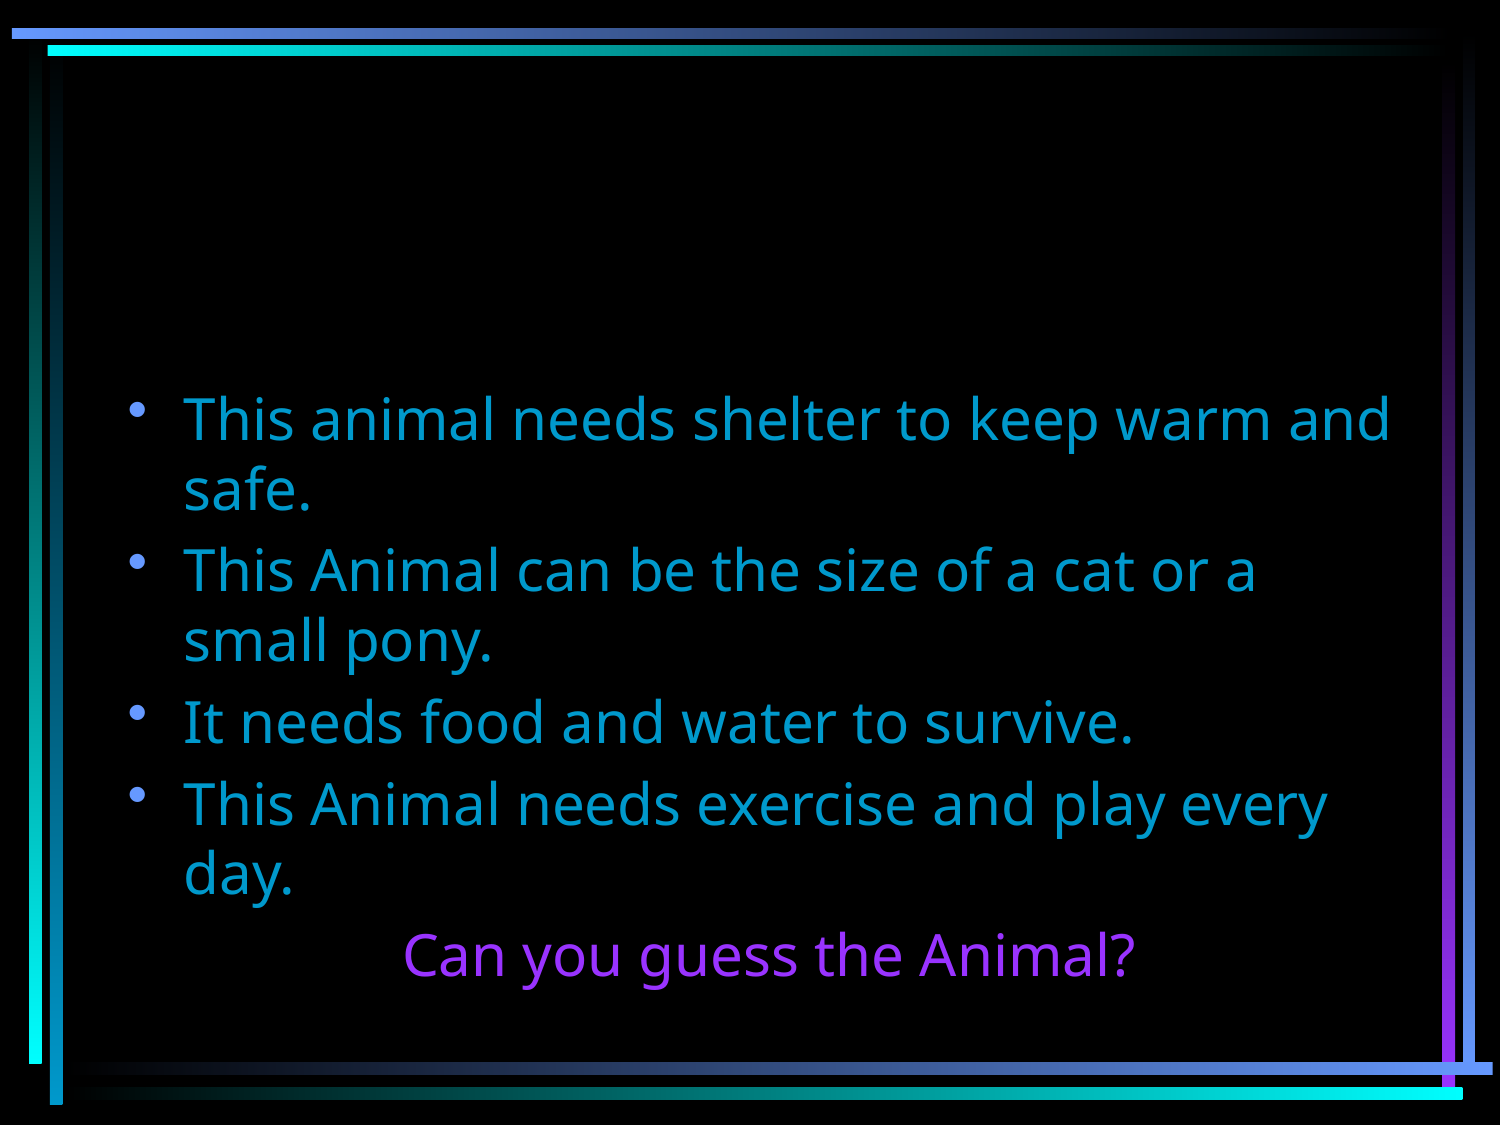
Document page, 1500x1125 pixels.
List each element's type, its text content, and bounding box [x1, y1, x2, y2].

list This animal needs shelter to keep warm and safe. This Animal can be the size of a cat or a small pony. It needs food and water to survive. This Animal needs exercise and play every day. Can you guess the Animal? [112, 312, 1426, 1001]
